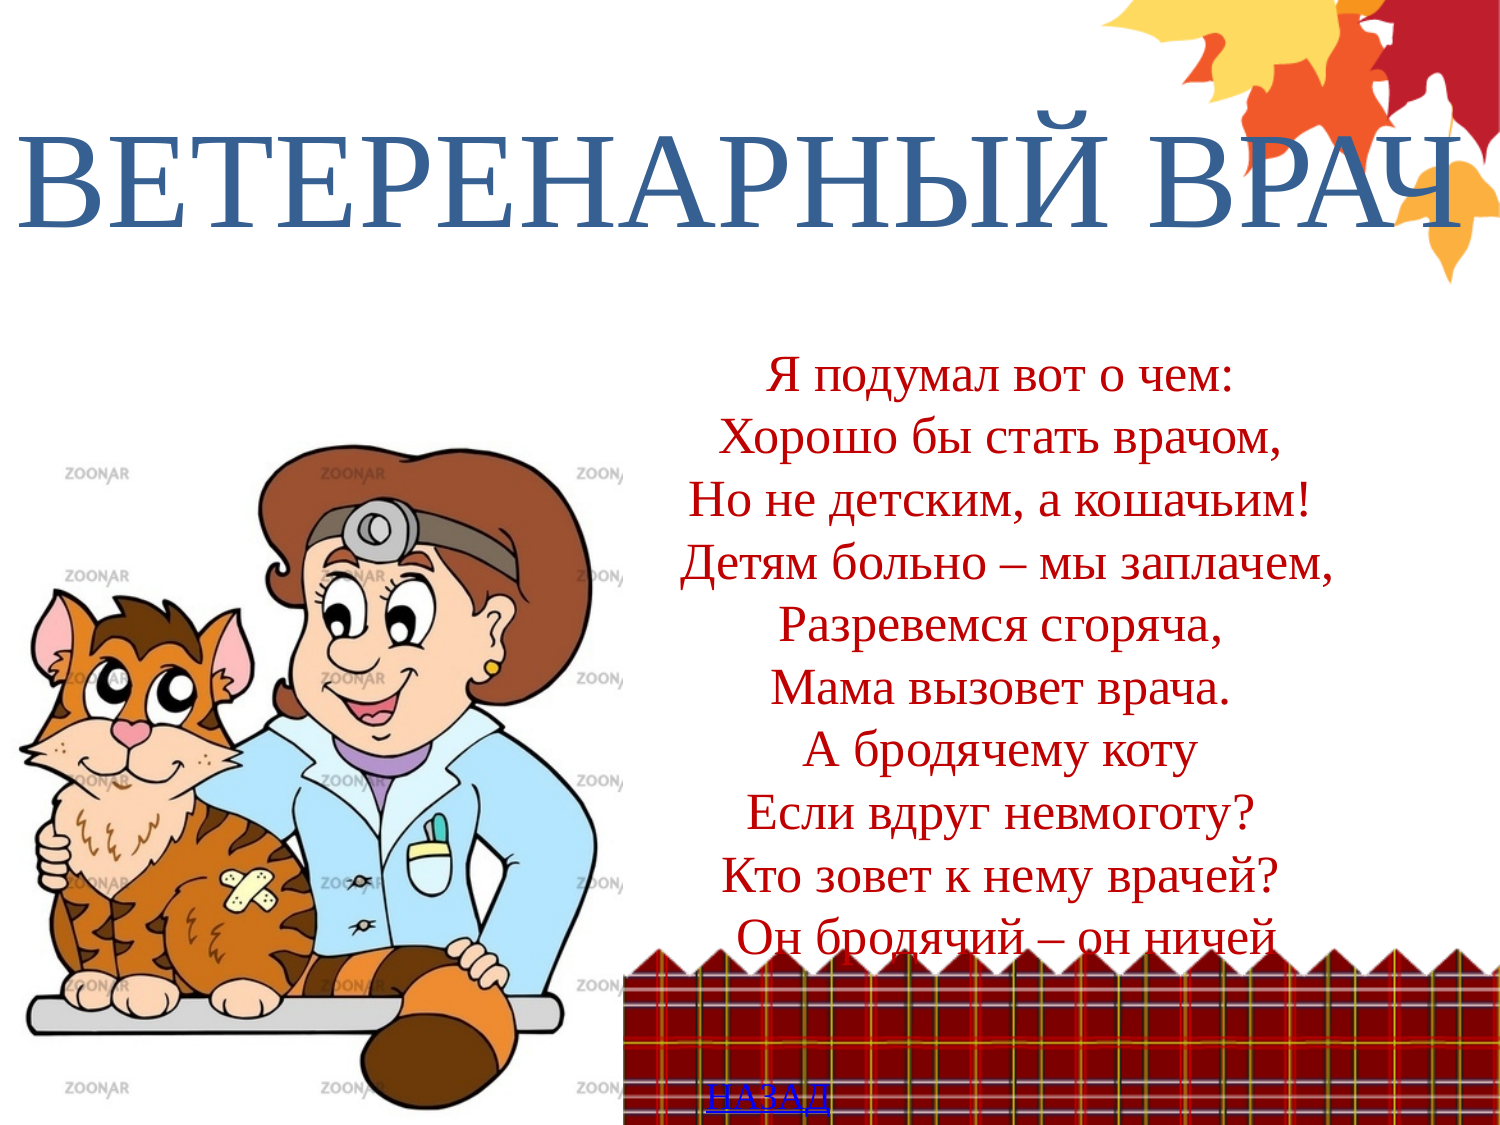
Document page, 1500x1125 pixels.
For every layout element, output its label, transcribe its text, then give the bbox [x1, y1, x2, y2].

text_box ВЕТЕРЕНАРНЫЙ ВРАЧ [0, 82, 1500, 263]
title Я подумал вот о чем: Хорошо бы стать врачом, Но не детским, а кошачьим! Детям больно – мы заплачем, Разревемся сгоряча, Мама вызовет врача. А бродячему коту Если вдруг невмоготу? Кто зовет к нему врачей? Он бродячий – он ничей [574, 263, 1442, 973]
picture [0, 263, 1500, 1125]
text_box НАЗАД [691, 1064, 1289, 1125]
picture [0, 0, 1500, 82]
